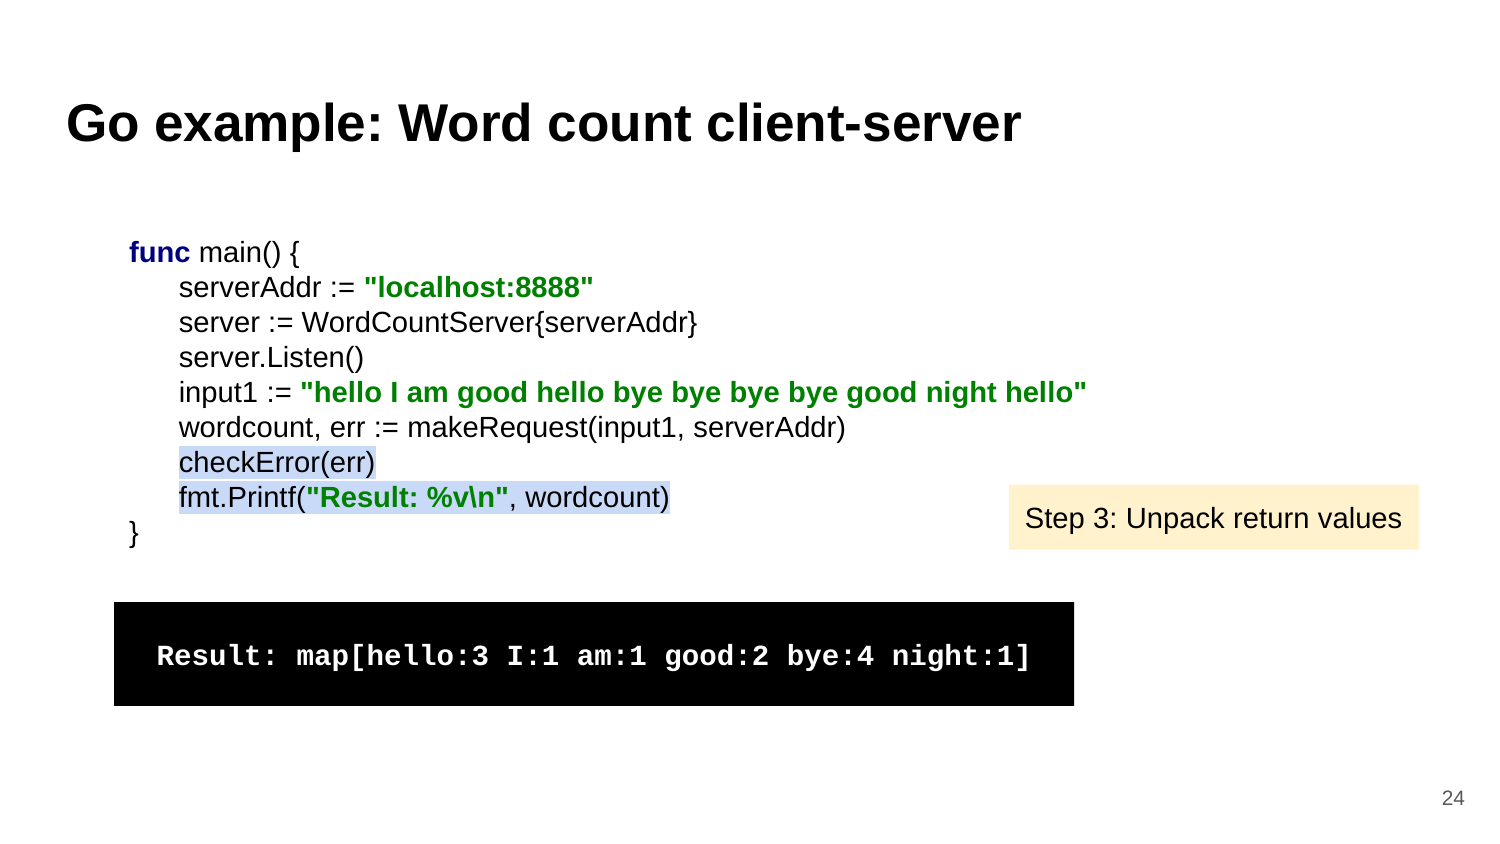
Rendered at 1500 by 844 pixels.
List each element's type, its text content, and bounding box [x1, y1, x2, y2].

text_box func main() { serverAddr := "localhost:8888" server := WordCountServer{serverAddr} server.Listen() input1 := "hello I am good hello bye bye bye bye good night hello" wordcount, err := makeRequest(input1, serverAddr) checkError(err) fmt.Printf("Result: %v\n", wordcount) } [114, 218, 1207, 551]
text_box Result: map[hello:3 I:1 am:1 good:2 bye:4 night:1] [114, 602, 1075, 706]
title Go example: Word count client-server [51, 72, 1449, 167]
slide_number 24 [1389, 764, 1480, 830]
text_box Step 3: Unpack return values [1008, 484, 1419, 550]
